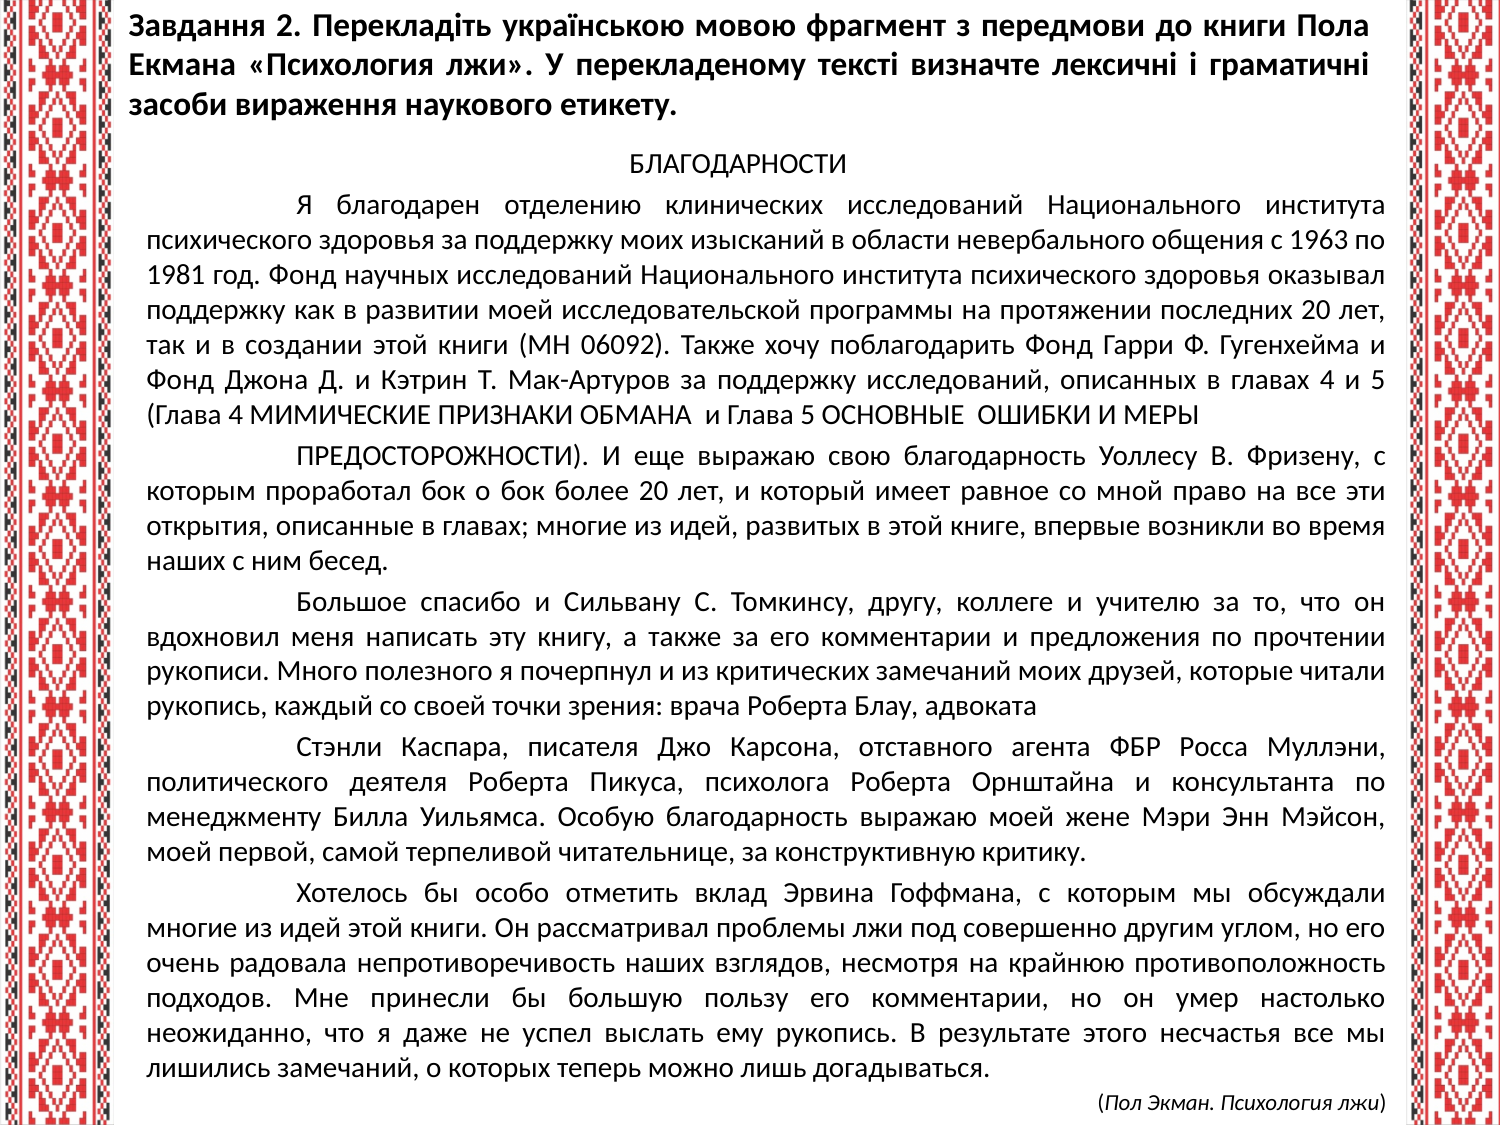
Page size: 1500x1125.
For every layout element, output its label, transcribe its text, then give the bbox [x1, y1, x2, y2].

title Завдання 2. Перекладіть українською мовою фрагмент з передмови до книги Пола Екмана «Психология лжи». У перекладеному тексті визначте лексичні і граматичні засоби вираження наукового етикету. [114, 0, 1387, 137]
list БЛАГОДАРНОСТИ Я благодарен отделению клинических исследований Национального института психического здоровья за поддержку моих изысканий в области невербального общения с 1963 по 1981 год. Фонд научных исследований Национального института психического здоровья оказывал поддержку как в развитии моей исследовательской программы на протяжении последних 20 лет, так и в создании этой книги (МН 06092). Также хочу поблагодарить Фонд Гарри Ф. Гугенхейма и Фонд Джона Д. и Кэтрин Т. Мак-Артуров за поддержку исследований, описанных в главах 4 и 5 (Глава 4 МИМИЧЕСКИЕ ПРИЗНАКИ ОБМАНА и Глава 5 ОСНОВНЫЕ ОШИБКИ И МЕРЫ ПРЕДОСТОРОЖНОСТИ). И еще выражаю свою благодарность Уоллесу В. Фризену, с которым проработал бок о бок более 20 лет, и который имеет равное со мной право на все эти открытия, описанные в главах; многие из идей, развитых в этой книге, впервые возникли во время наших с ним бесед. Большое спасибо и Сильвану С. Томкинсу, другу, коллеге и учителю за то, что он вдохновил меня написать эту книгу, а также за его комментарии и предложения по прочтении рукописи. Много полезного я почерпнул и из критических замечаний моих друзей, которые читали рукопись, каждый со своей точки зрения: врача Роберта Блау, адвоката Стэнли Каспара, писателя Джо Карсона, отставного агента ФБР Росса Муллэни, политического деятеля Роберта Пикуса, психолога Роберта Орнштайна и консультанта по менеджменту Билла Уильямса. Особую благодарность выражаю моей жене Мэри Энн Мэйсон, моей первой, самой терпеливой читательнице, за конструктивную критику. Хотелось бы особо отметить вклад Эрвина Гоффмана, с которым мы обсуждали многие из идей этой книги. Он рассматривал проблемы лжи под совершенно другим углом, но его очень радовала непротиворечивость наших взглядов, несмотря на крайнюю противоположность подходов. Мне принесли бы большую пользу его комментарии, но он умер настолько неожиданно, что я даже не успел выслать ему рукопись. В результате этого несчастья все мы лишились замечаний, о которых теперь можно лишь догадываться. (Пол Экман. Психология лжи) [114, 137, 1402, 880]
picture [0, 0, 620, 1124]
picture [900, 1, 1500, 1124]
